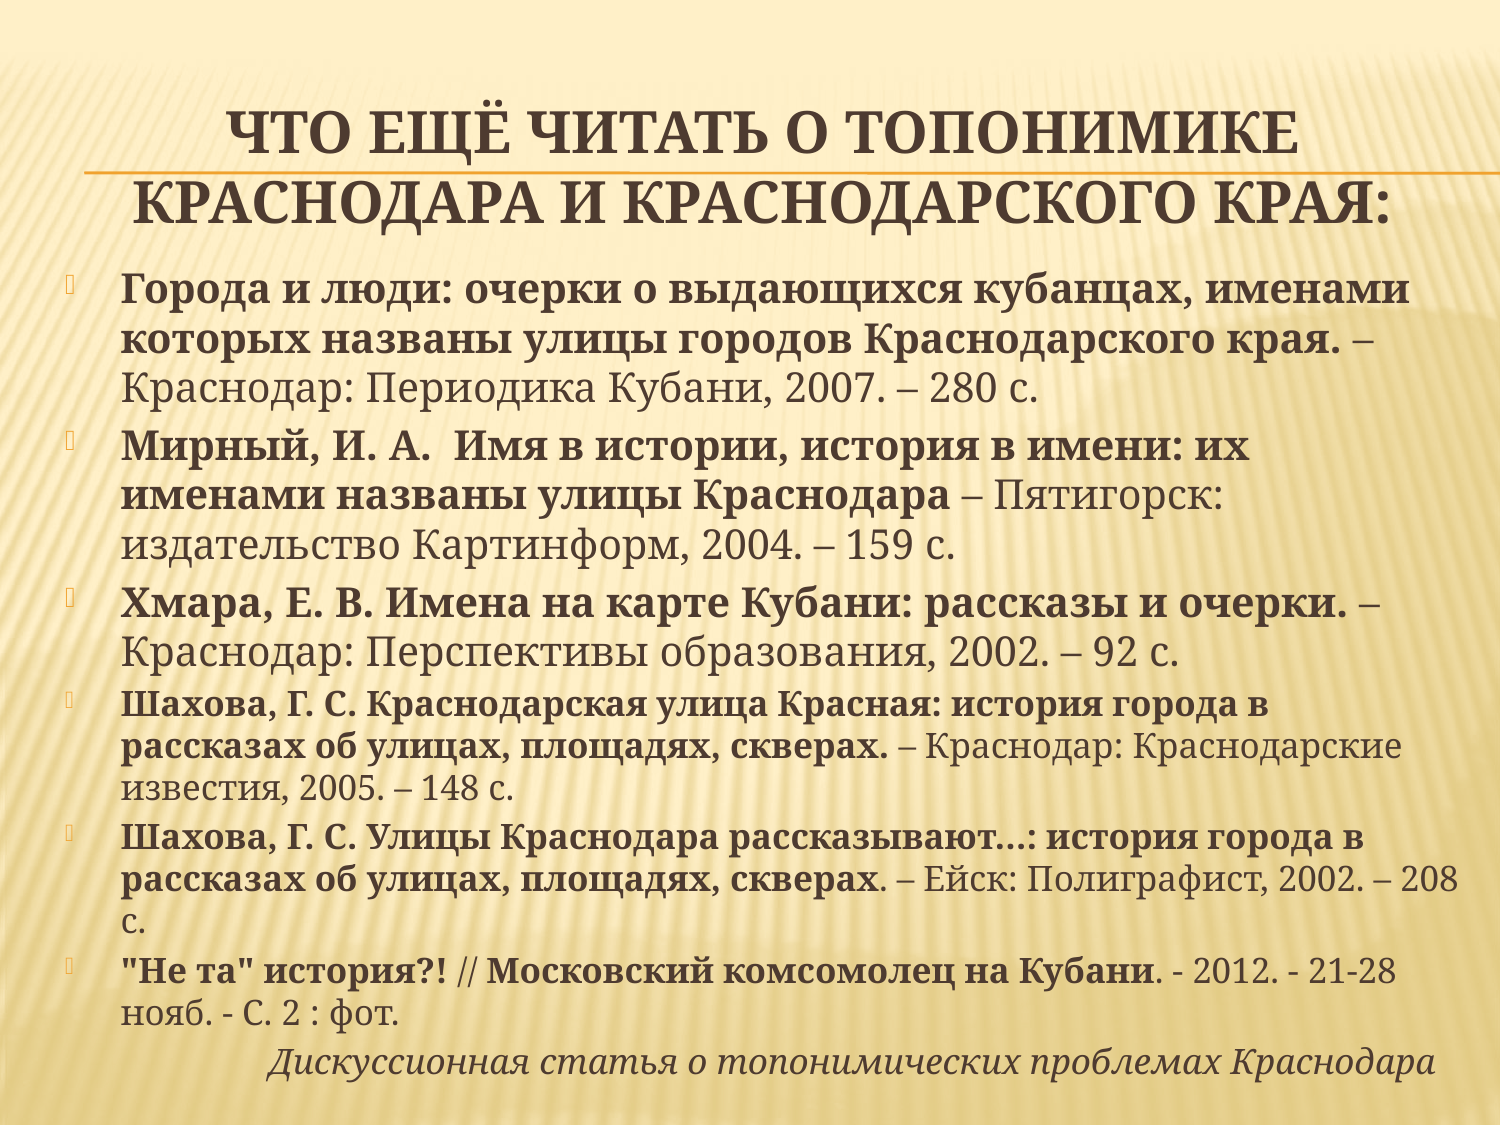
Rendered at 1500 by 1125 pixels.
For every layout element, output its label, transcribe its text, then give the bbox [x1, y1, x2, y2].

list Города и люди: очерки о выдающихся кубанцах, именами которых названы улицы городов Краснодарского края. – Краснодар: Периодика Кубани, 2007. – 280 с. Мирный, И. А. Имя в истории, история в имени: их именами названы улицы Краснодара – Пятигорск: издательство Картинформ, 2004. – 159 с. Хмара, Е. В. Имена на карте Кубани: рассказы и очерки. – Краснодар: Перспективы образования, 2002. – 92 с. Шахова, Г. С. Краснодарская улица Красная: история города в рассказах об улицах, площадях, скверах. – Краснодар: Краснодарские известия, 2005. – 148 с. Шахова, Г. С. Улицы Краснодара рассказывают…: история города в рассказах об улицах, площадях, скверах. – Ейск: Полиграфист, 2002. – 208 с. "Не та" история?! // Московский комсомолец на Кубани. - 2012. - 21-28 нояб. - С. 2 : фот. Дискуссионная статья о топонимических проблемах Краснодара [49, 254, 1476, 1095]
title Что ещё читать о топонимике Краснодара и Краснодарского края: [50, 75, 1475, 254]
